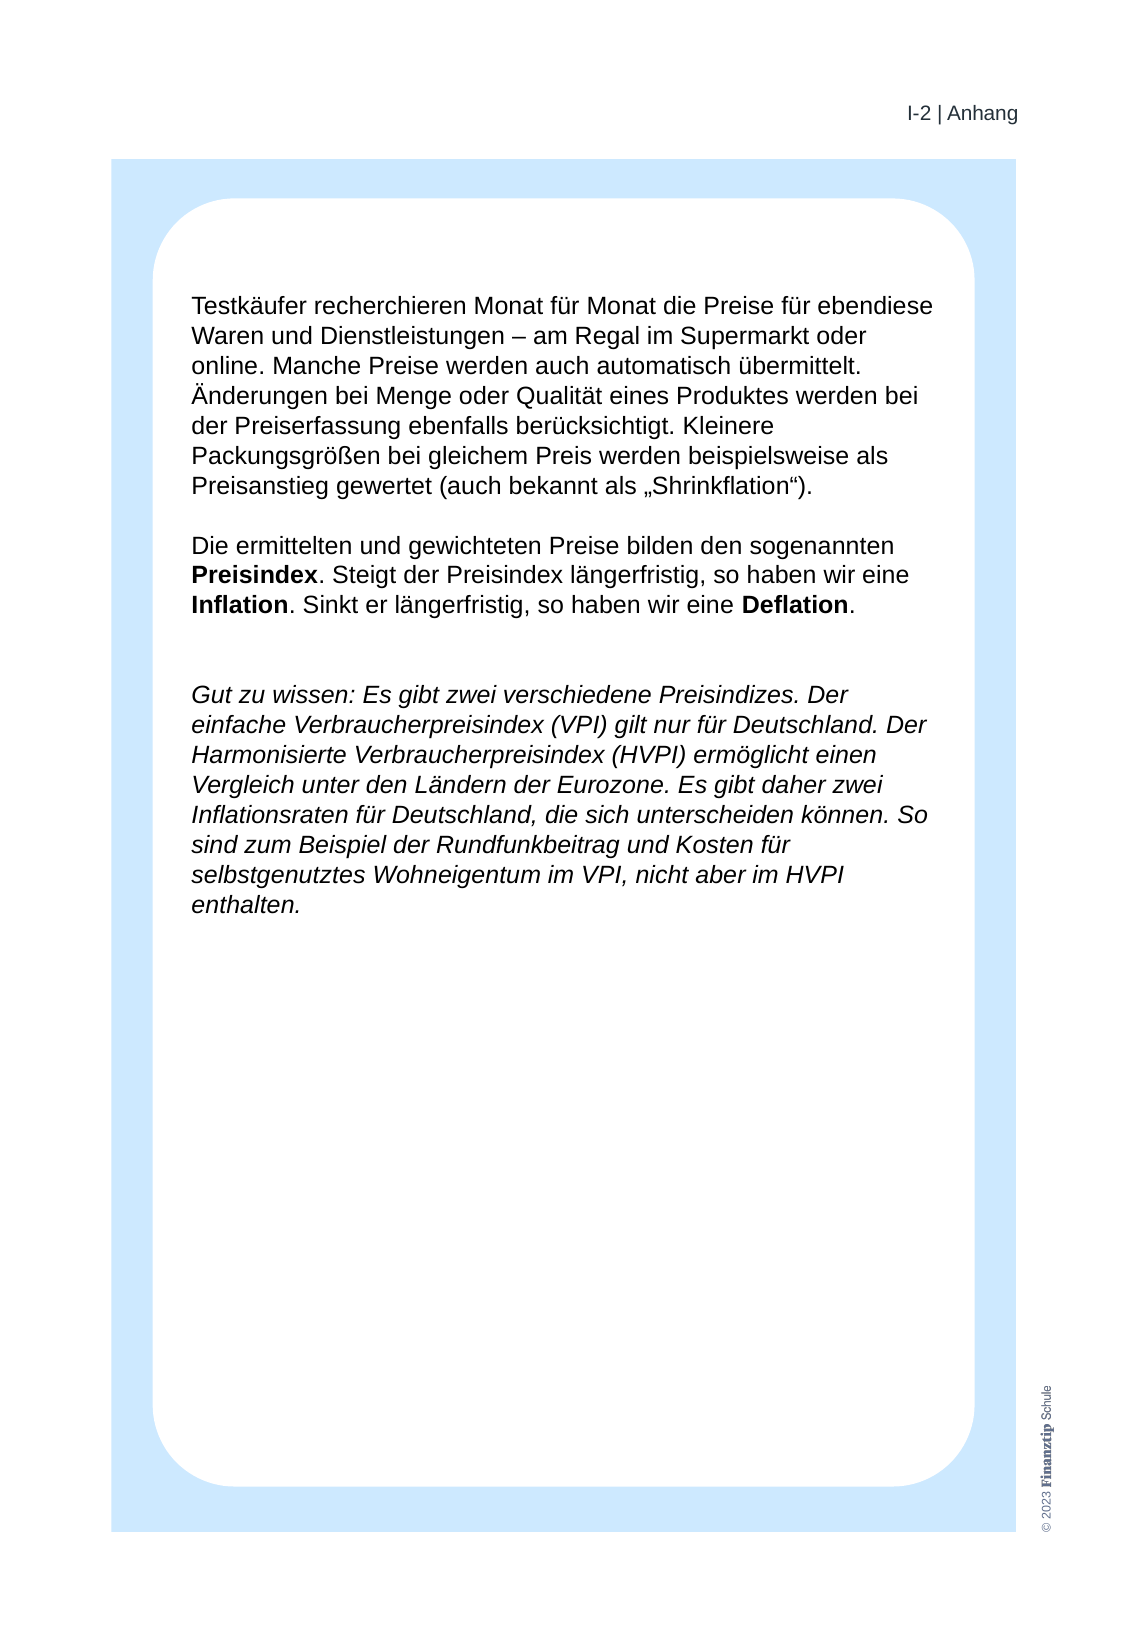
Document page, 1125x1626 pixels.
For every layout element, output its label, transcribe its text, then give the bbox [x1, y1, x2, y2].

text_box Testkäufer recherchieren Monat für Monat die Preise für ebendiese Waren und Dienstleistungen – am Regal im Supermarkt oder online. Manche Preise werden auch automatisch übermittelt. Änderungen bei Menge oder Qualität eines Produktes werden bei der Preiserfassung ebenfalls berücksichtigt. Kleinere Packungsgrößen bei gleichem Preis werden beispielsweise als Preisanstieg gewertet (auch bekannt als „Shrinkflation“). Die ermittelten und gewichteten Preise bilden den sogenannten Preisindex. Steigt der Preisindex längerfristig, so haben wir eine Inflation. Sinkt er längerfristig, so haben wir eine Deflation. Gut zu wissen: Es gibt zwei verschiedene Preisindizes. Der einfache Verbraucherpreisindex (VPI) gilt nur für Deutschland. Der Harmonisierte Verbraucherpreisindex (HVPI) ermöglicht einen Vergleich unter den Ländern der Eurozone. Es gibt daher zwei Inflationsraten für Deutschland, die sich unterscheiden können. So sind zum Beispiel der Rundfunkbeitrag und Kosten für selbstgenutztes Wohneigentum im VPI, nicht aber im HVPI enthalten. [151, 197, 976, 1488]
picture [1039, 1386, 1054, 1487]
